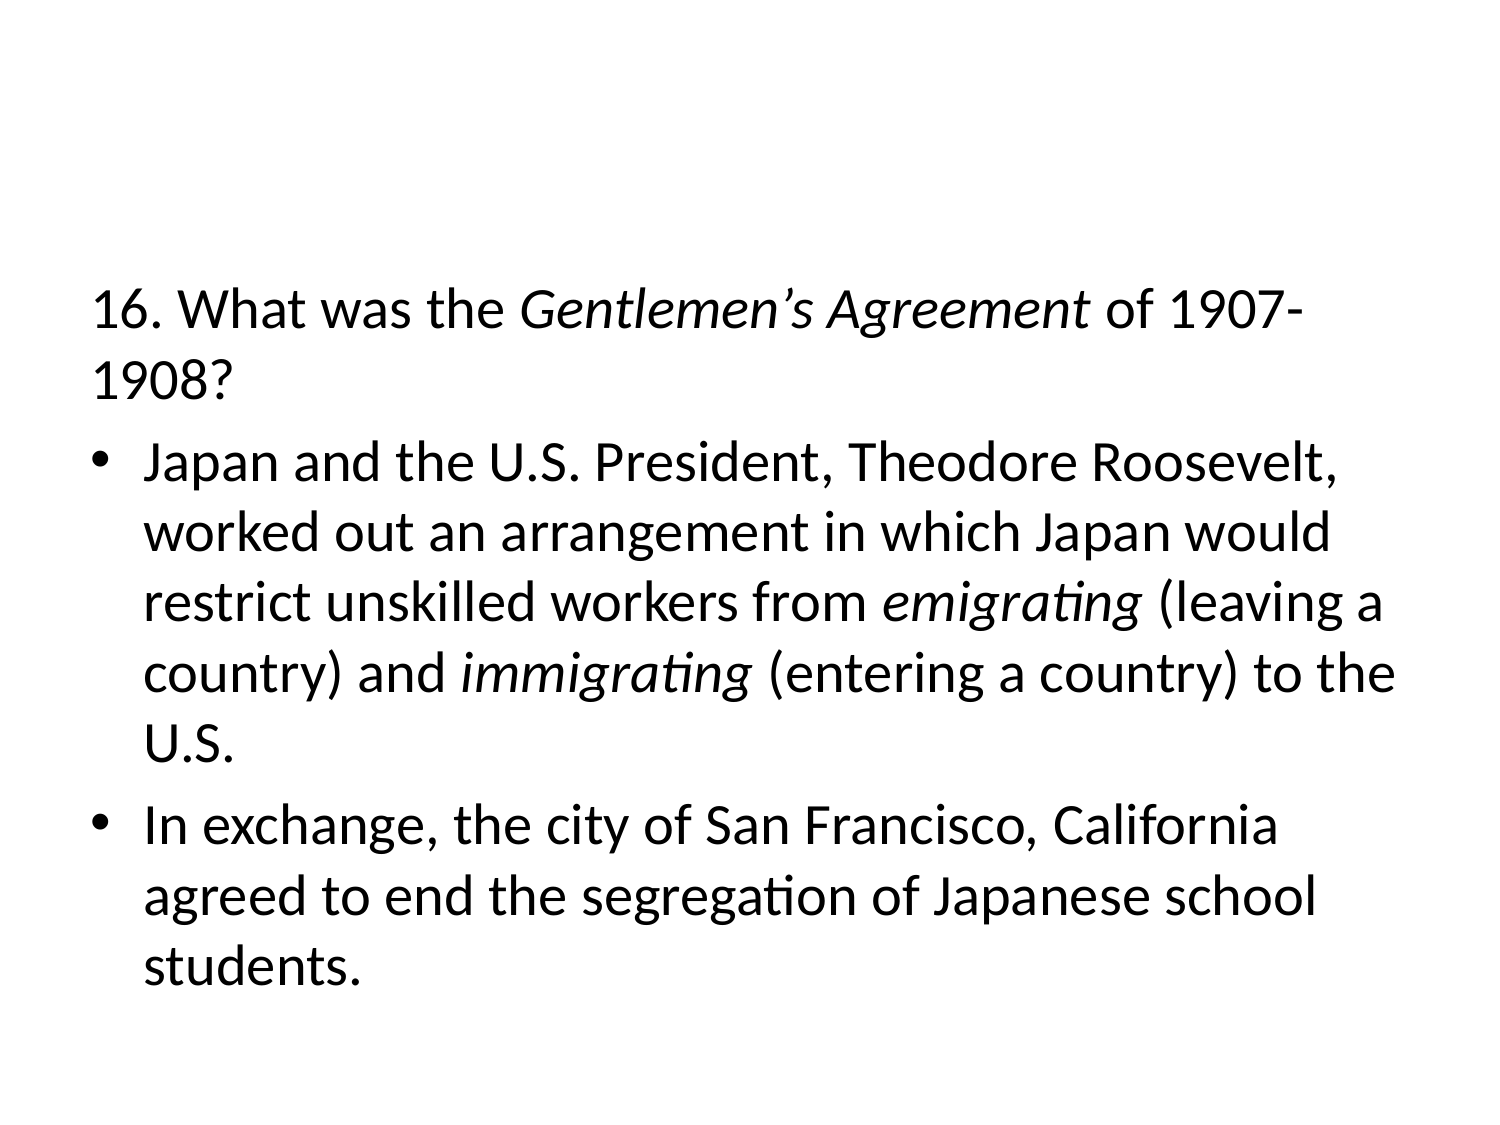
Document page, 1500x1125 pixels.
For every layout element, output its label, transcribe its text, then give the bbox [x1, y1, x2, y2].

list 16. What was the Gentlemen’s Agreement of 1907-1908? Japan and the U.S. President, Theodore Roosevelt, worked out an arrangement in which Japan would restrict unskilled workers from emigrating (leaving a country) and immigrating (entering a country) to the U.S. In exchange, the city of San Francisco, California agreed to end the segregation of Japanese school students. [75, 262, 1425, 1005]
